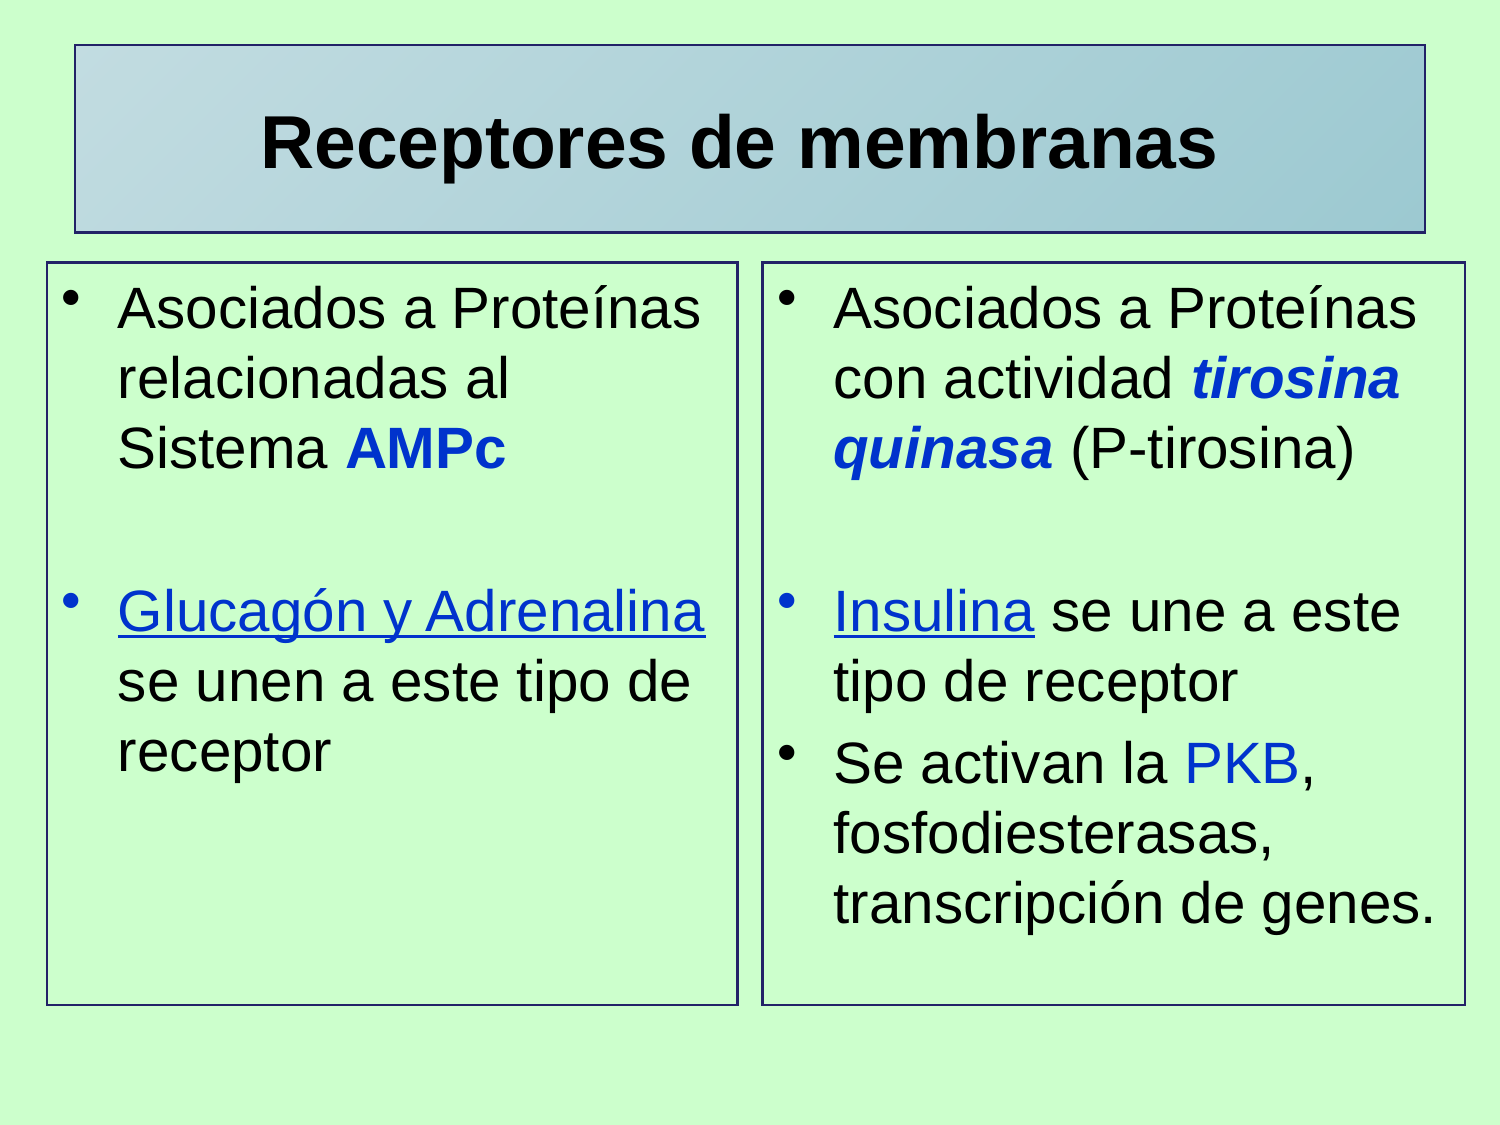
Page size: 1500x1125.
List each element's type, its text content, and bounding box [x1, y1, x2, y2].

list Asociados a Proteínas relacionadas al Sistema AMPc Glucagón y Adrenalina se unen a este tipo de receptor [46, 261, 739, 1006]
list Asociados a Proteínas con actividad tirosina quinasa (P-tirosina) Insulina se une a este tipo de receptor Se activan la PKB, fosfodiesterasas, transcripción de genes. [761, 261, 1466, 1006]
title Receptores de membranas [74, 44, 1426, 234]
